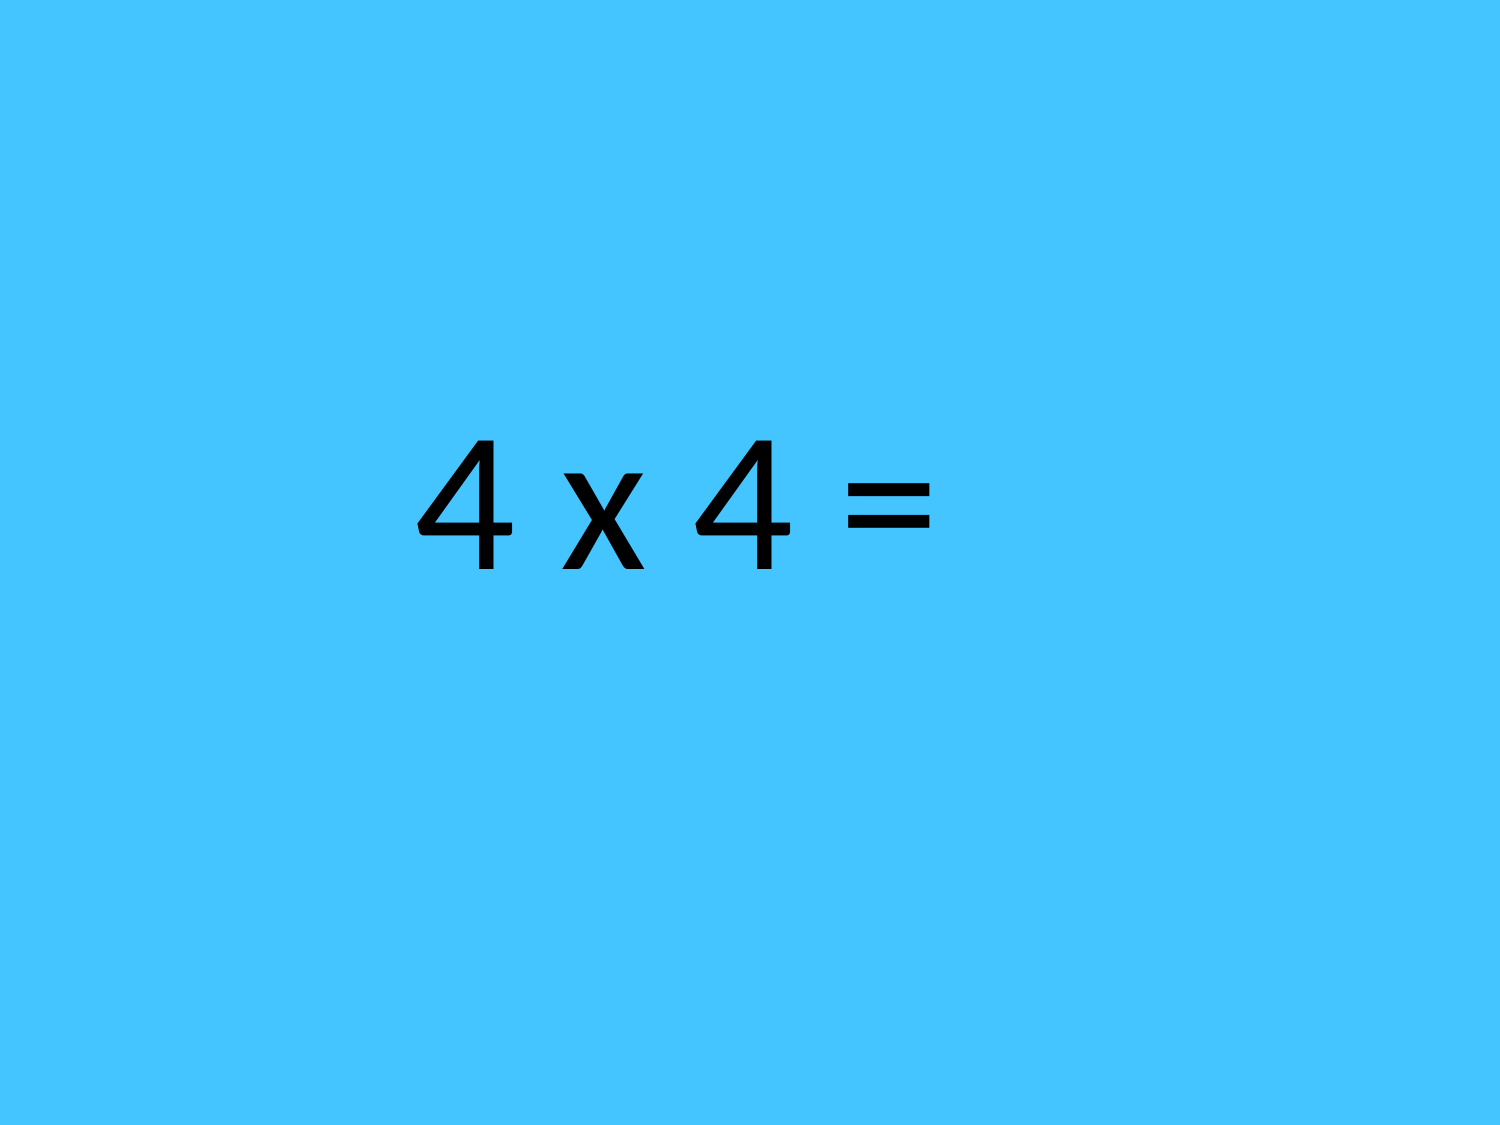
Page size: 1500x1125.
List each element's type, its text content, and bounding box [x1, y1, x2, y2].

text_box 4 x 4 = [399, 362, 1063, 618]
